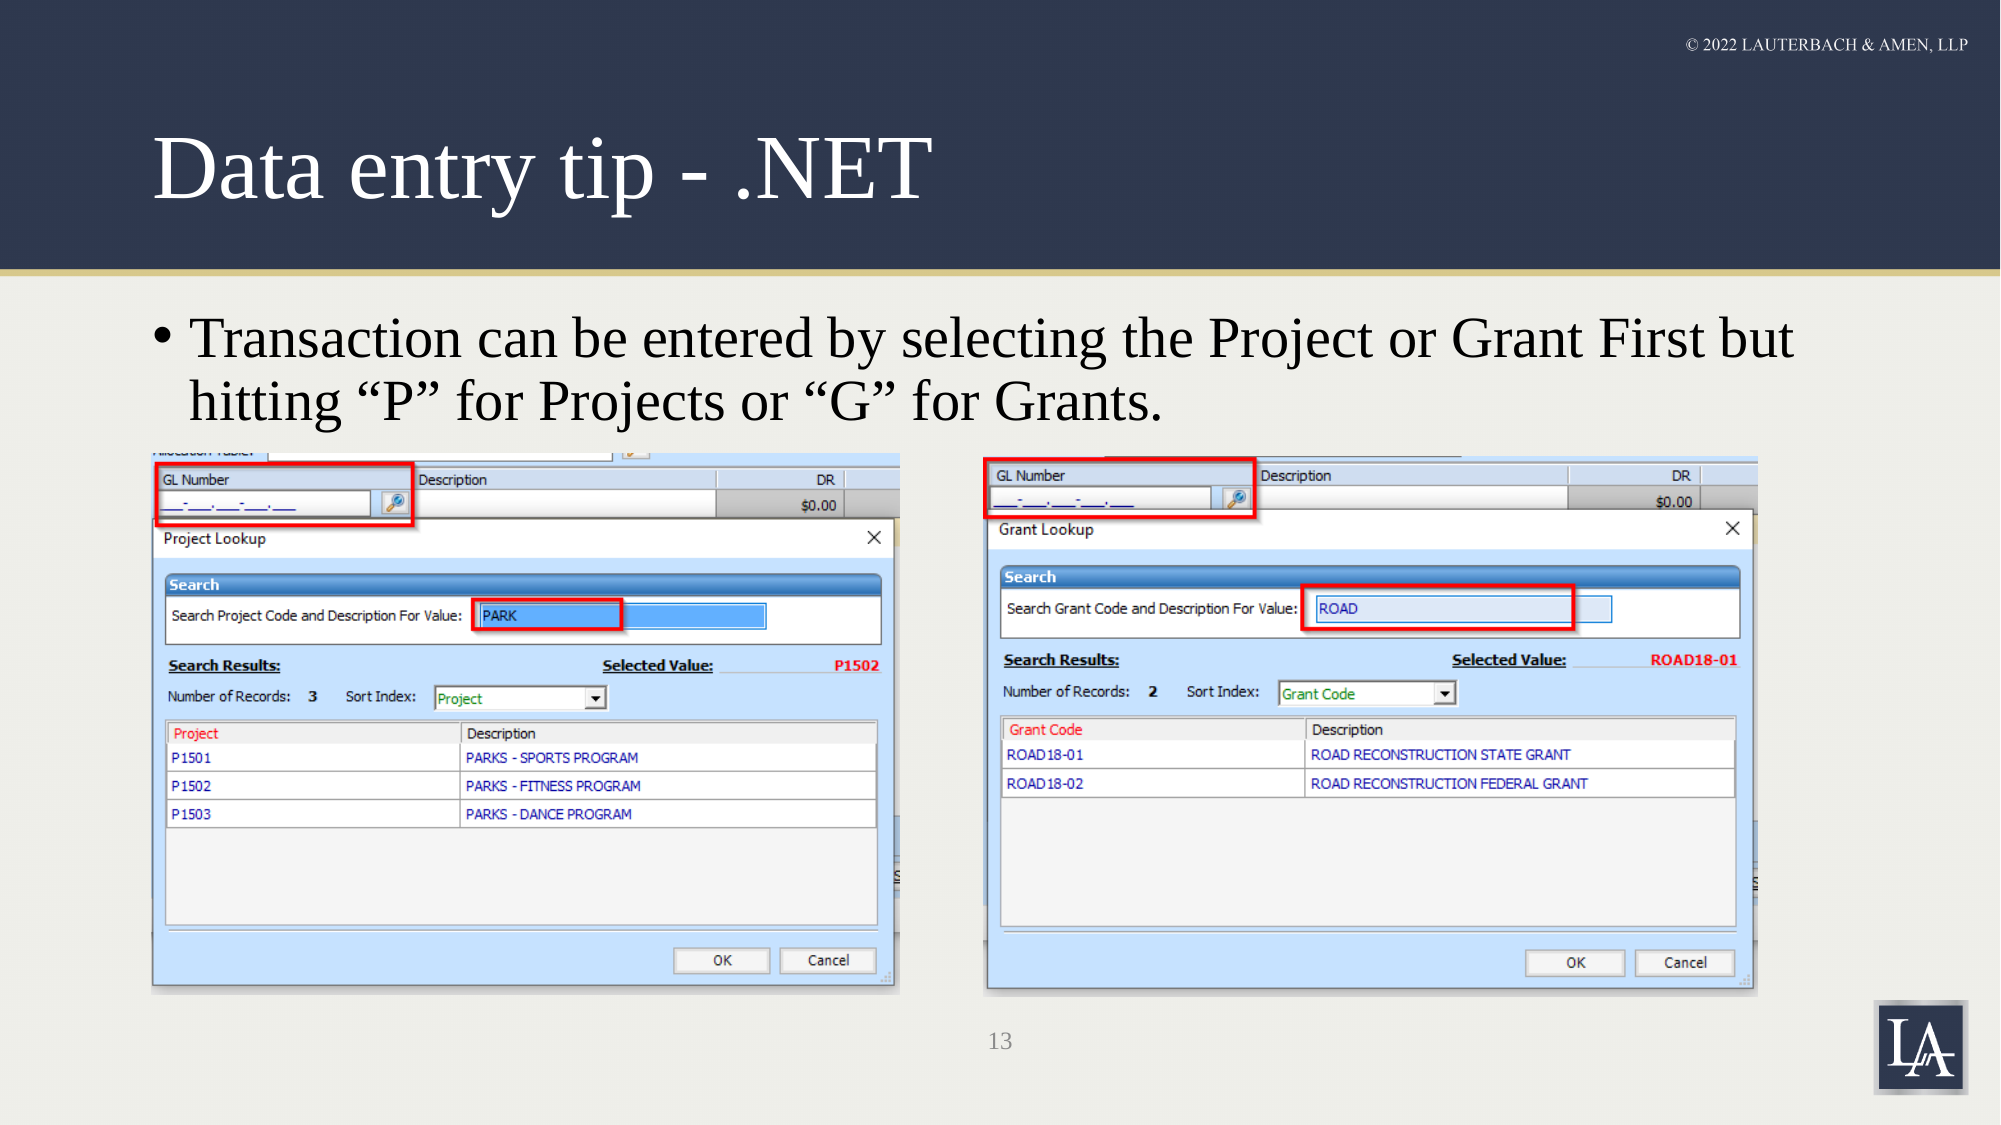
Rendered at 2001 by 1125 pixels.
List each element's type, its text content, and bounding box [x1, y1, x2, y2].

slide_number 13 [954, 1013, 1046, 1066]
title Data entry tip - .NET [137, 59, 1863, 278]
picture [0, 0, 2001, 1125]
list Transaction can be entered by selecting the Project or Grant First but hitting “P” for Projects or “G” for Grants. [137, 299, 1863, 479]
